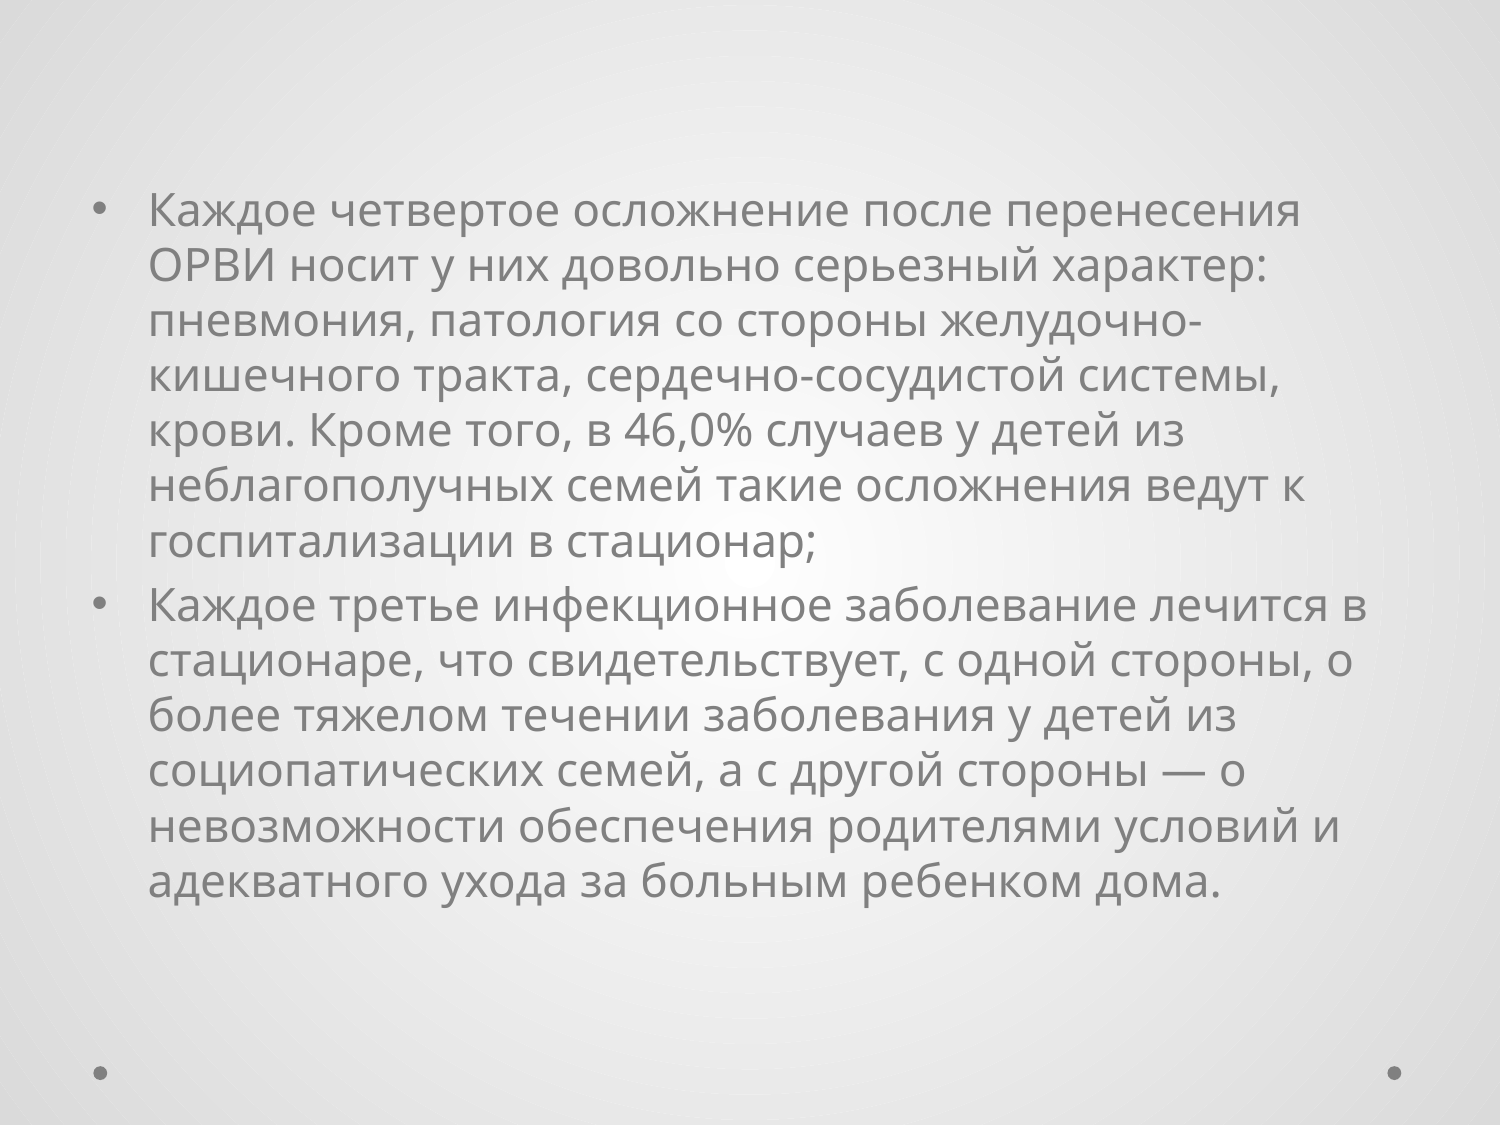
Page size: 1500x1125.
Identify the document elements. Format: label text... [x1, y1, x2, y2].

list Каждое четвертое осложнение после перенесения ОРВИ носит у них довольно серьезный характер: пневмония, патология со стороны желудочно-кишечного тракта, сердечно-сосудистой системы, крови. Кроме того, в 46,0% случаев у детей из неблагополучных семей такие осложнения ведут к госпитализации в стационар; Каждое третье инфекционное заболевание лечится в стационаре, что свидетельствует, с одной стороны, о более тяжелом течении заболевания у детей из социопатических семей, а с другой стороны — о невозможности обеспечения родителями условий и адекватного ухода за больным ребенком дома. [76, 172, 1427, 916]
